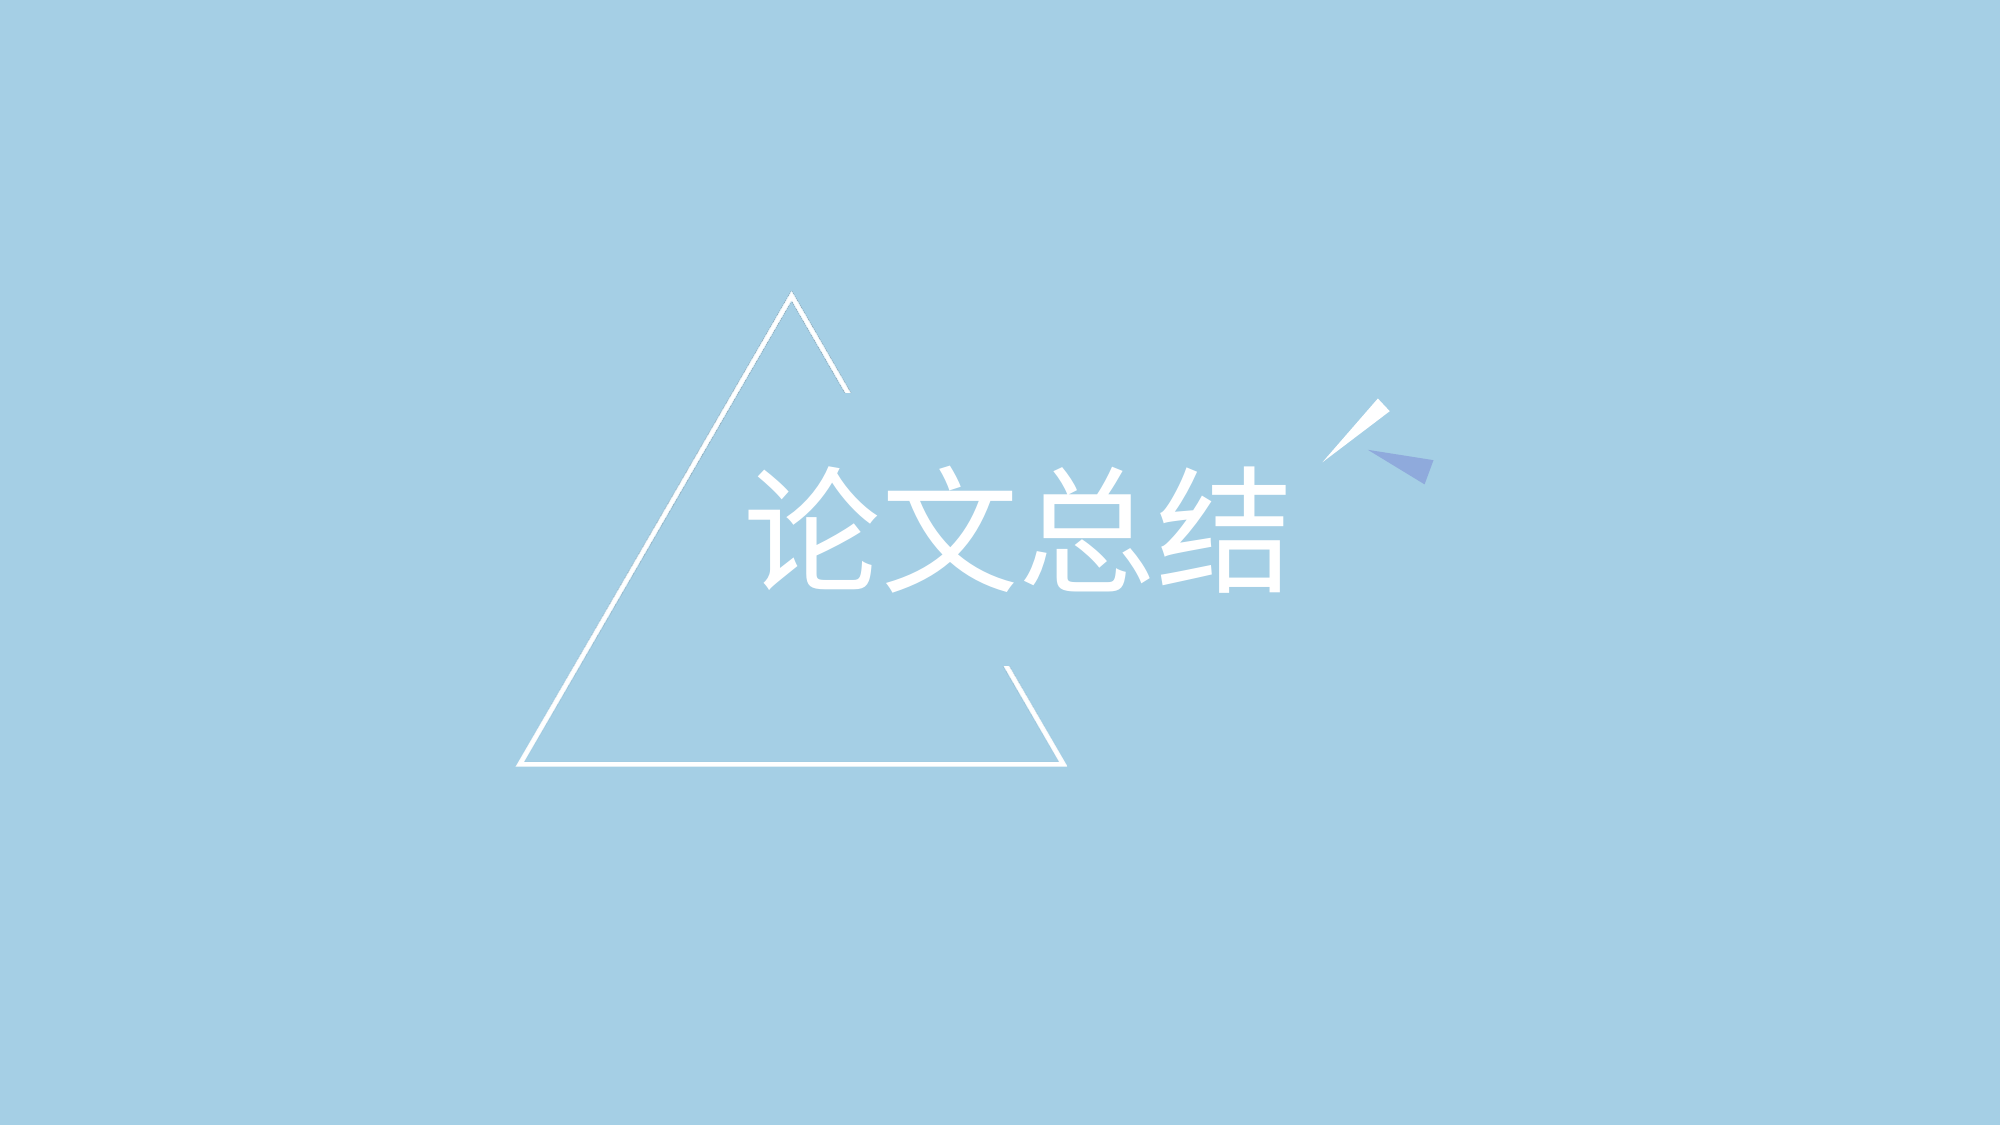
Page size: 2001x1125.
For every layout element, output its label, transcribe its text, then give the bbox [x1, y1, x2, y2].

text_box 论文总结 [1067, 437, 1777, 618]
text_box [1367, 448, 1435, 486]
picture [514, 290, 1068, 767]
text_box [1321, 396, 1392, 464]
